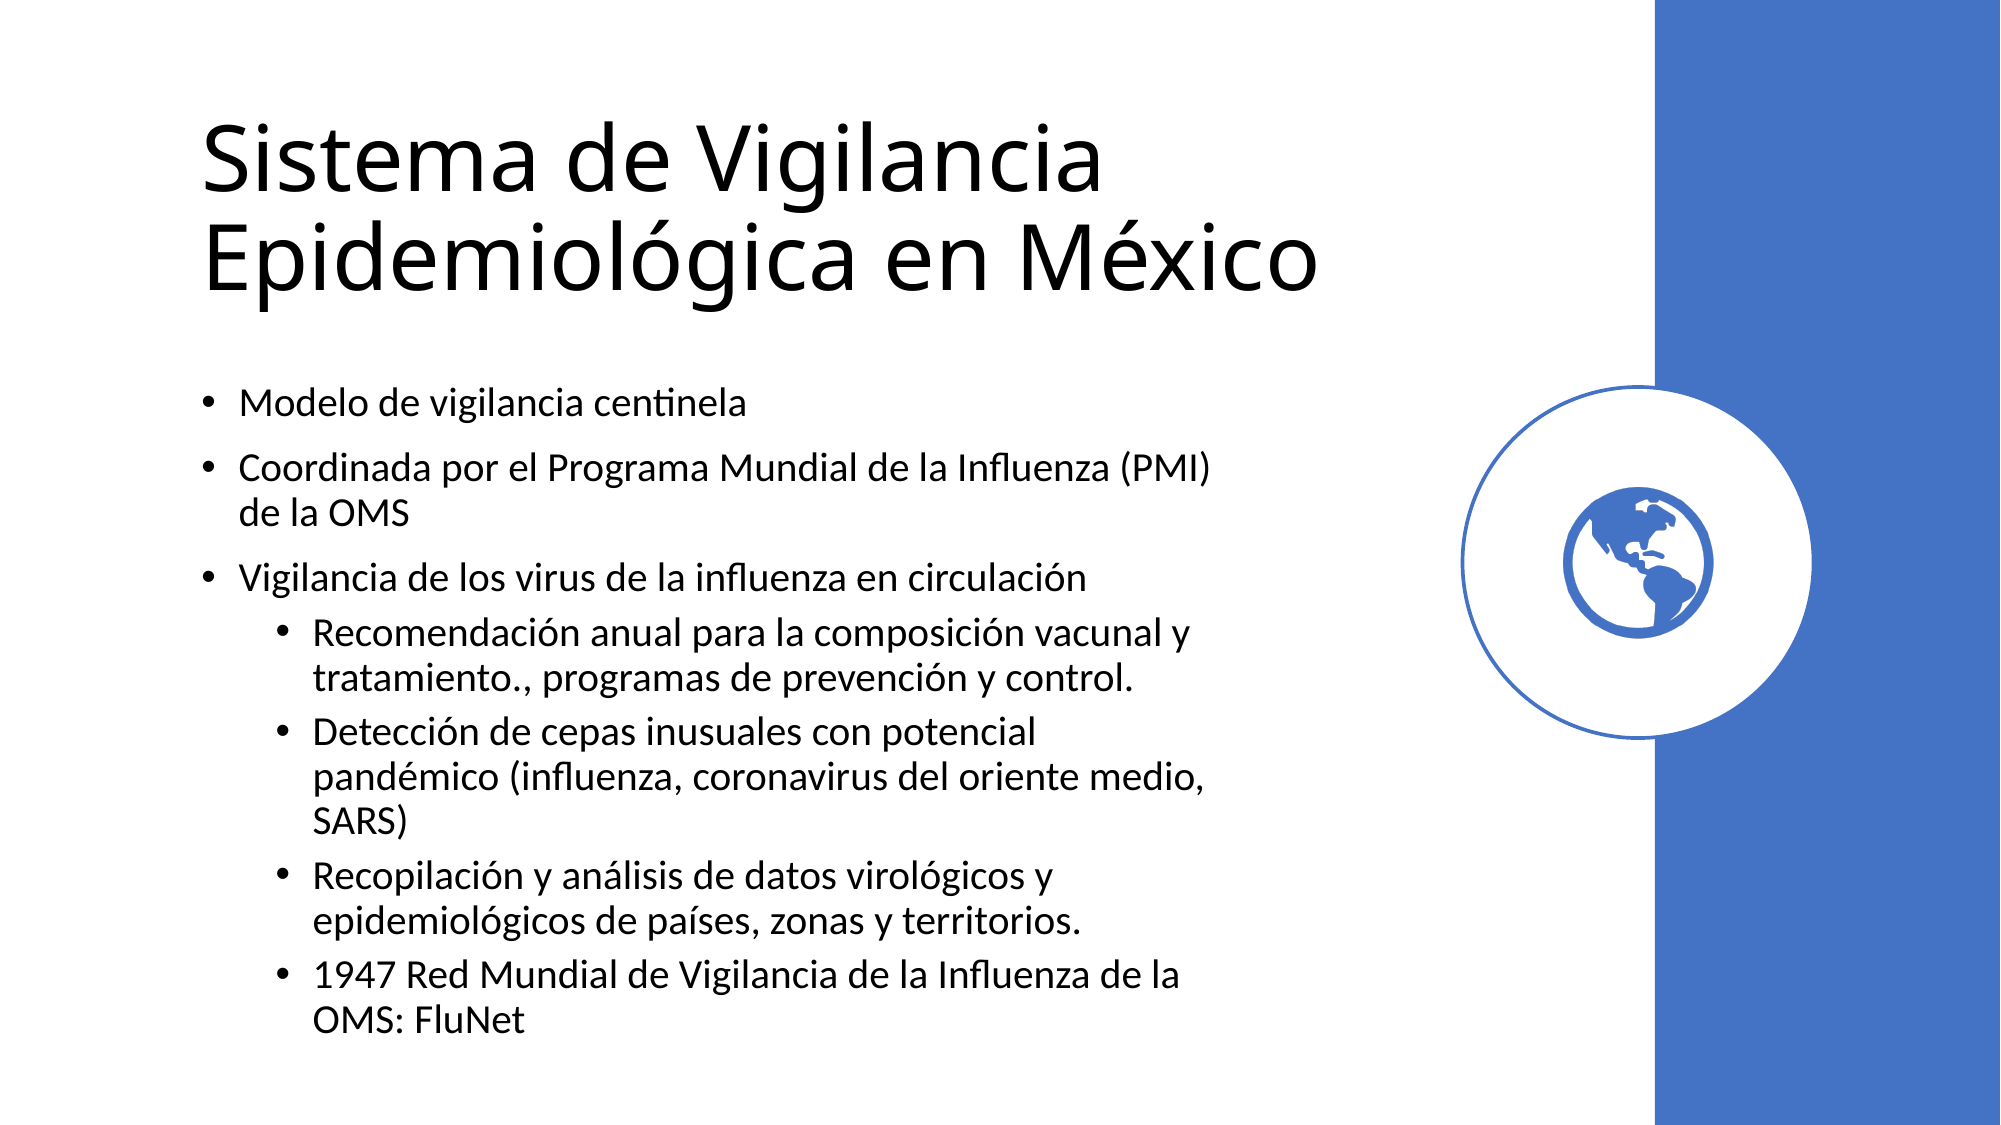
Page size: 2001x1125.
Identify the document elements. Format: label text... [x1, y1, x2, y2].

picture [1544, 468, 1732, 657]
text_box [1461, 385, 1815, 740]
list Modelo de vigilancia centinela Coordinada por el Programa Mundial de la Influenza (PMI) de la OMS Vigilancia de los virus de la influenza en circulación Recomendación anual para la composición vacunal y tratamiento., programas de prevención y control. Detección de cepas inusuales con potencial pandémico (influenza, coronavirus del oriente medio, SARS) Recopilación y análisis de datos virológicos y epidemiológicos de países, zonas y territorios. 1947 Red Mundial de Vigilancia de la Influenza de la OMS: FluNet [186, 373, 1248, 1050]
text_box [1654, 0, 2000, 1125]
title Sistema de Vigilancia Epidemiológica en México [186, 102, 1413, 321]
